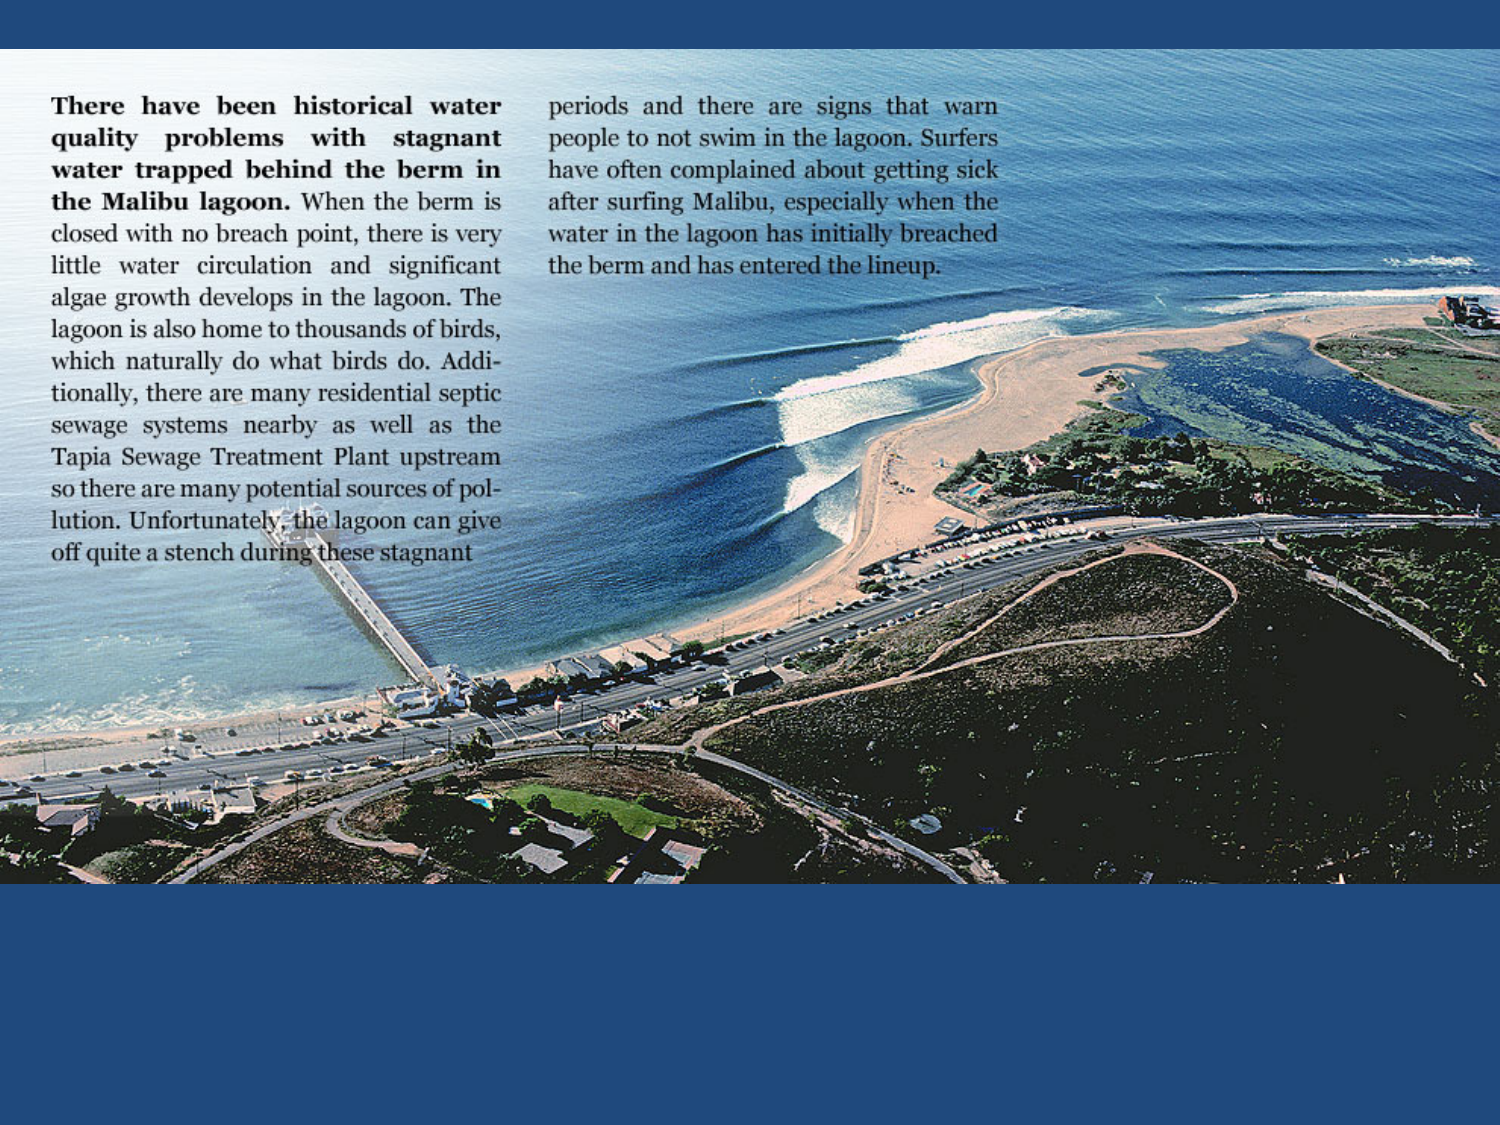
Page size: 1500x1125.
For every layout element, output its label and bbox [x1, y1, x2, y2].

picture [0, 49, 1500, 884]
